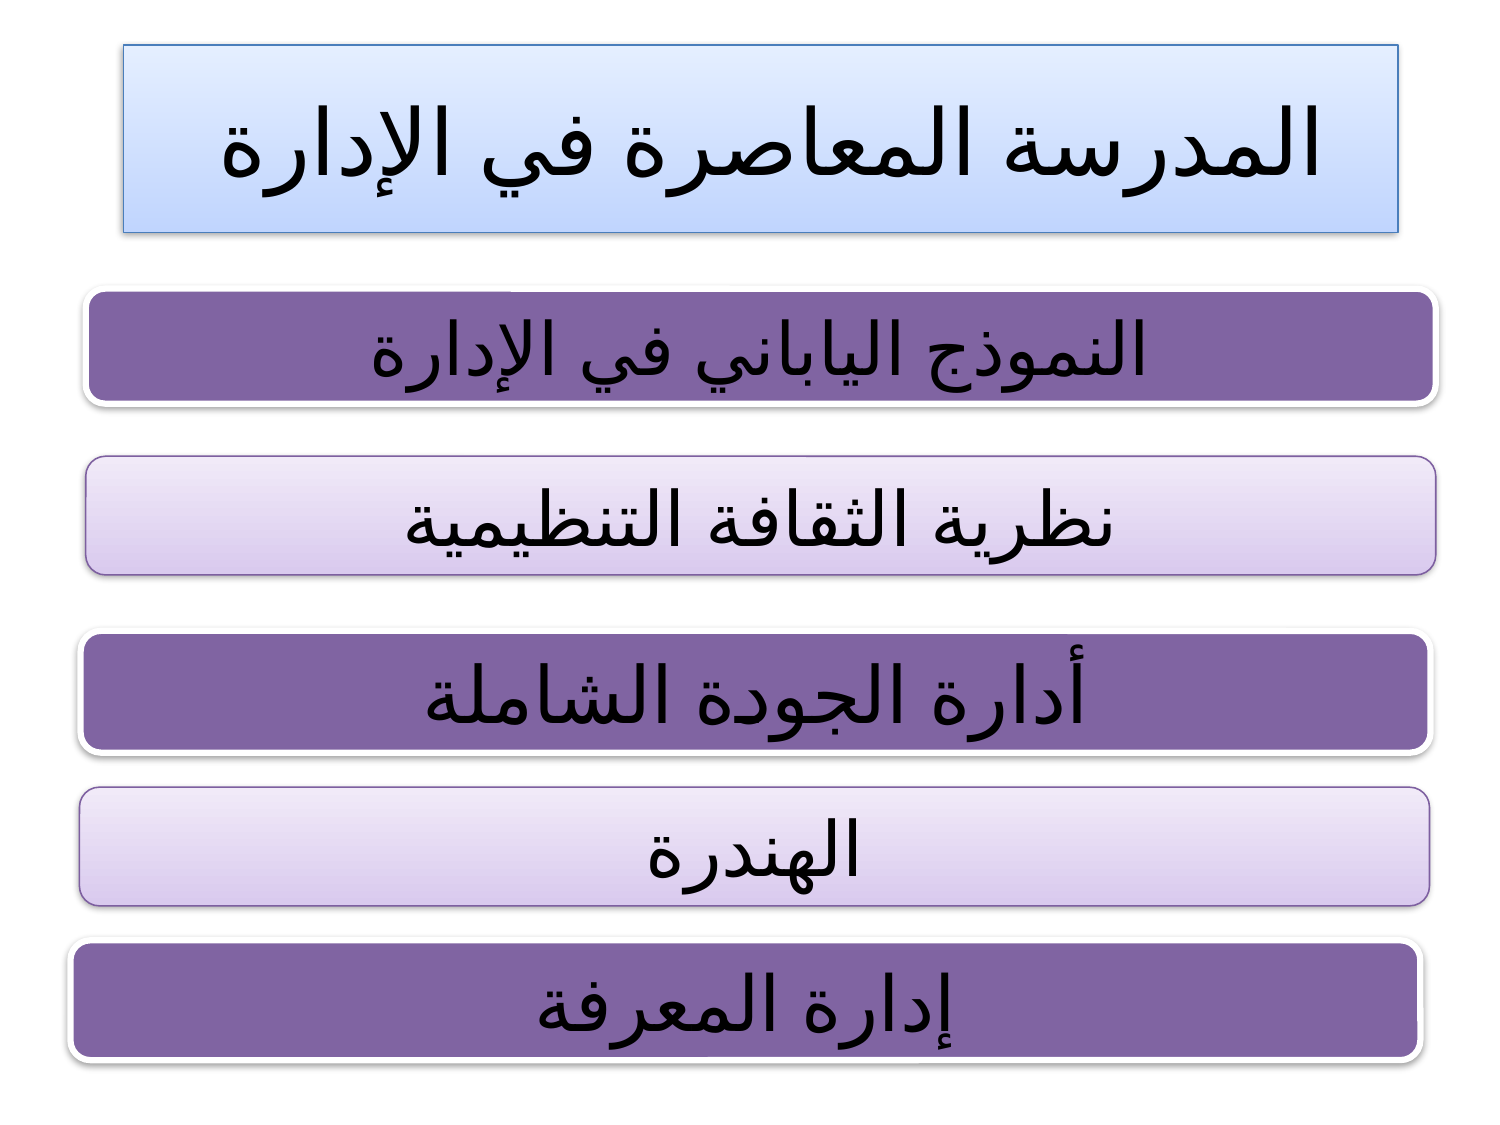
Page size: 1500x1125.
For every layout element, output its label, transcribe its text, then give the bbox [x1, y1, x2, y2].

title المدرسة المعاصرة في الإدارة [123, 44, 1399, 233]
text_box النموذج الياباني في الإدارة [82, 285, 1439, 407]
text_box إدارة المعرفة [67, 937, 1424, 1064]
text_box نظرية الثقافة التنظيمية [84, 455, 1437, 576]
text_box الهندرة [78, 786, 1431, 907]
text_box أدارة الجودة الشاملة [77, 627, 1434, 756]
